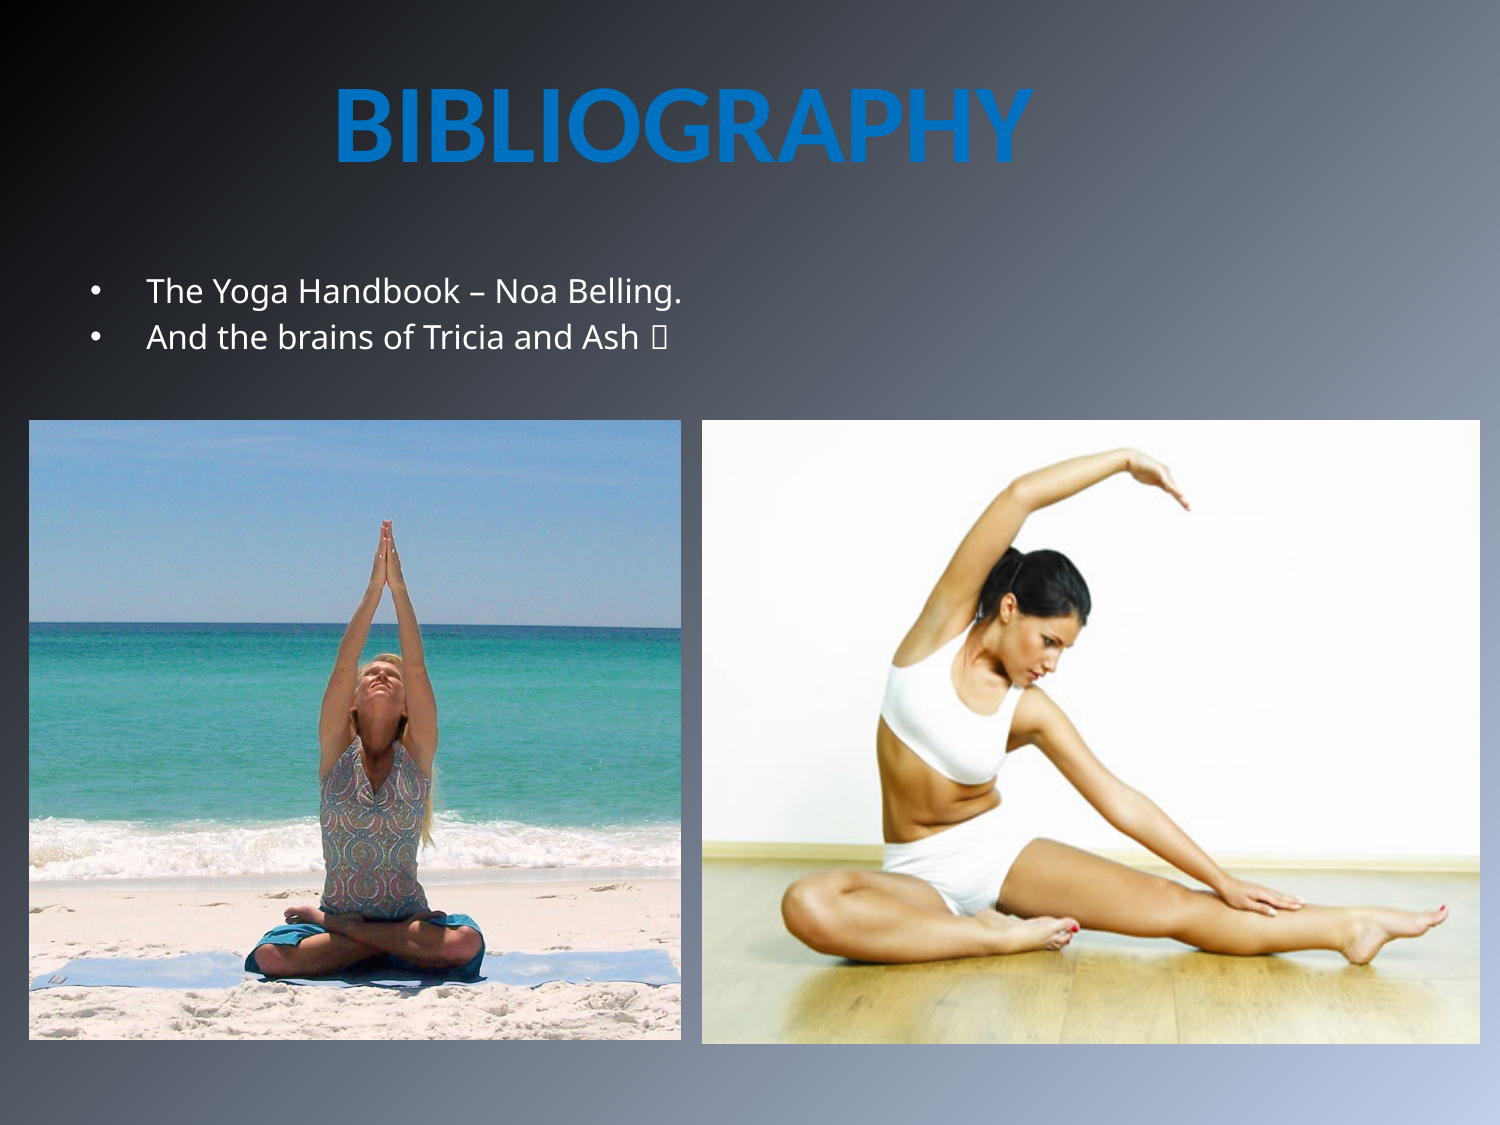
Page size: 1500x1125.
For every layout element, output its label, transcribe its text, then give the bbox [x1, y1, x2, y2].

picture [702, 420, 1480, 1045]
text_box BIBLIOGRAPHY [112, 42, 1282, 193]
list The Yoga Handbook – Noa Belling. And the brains of Tricia and Ash  [75, 262, 1425, 1005]
picture [29, 420, 682, 1041]
